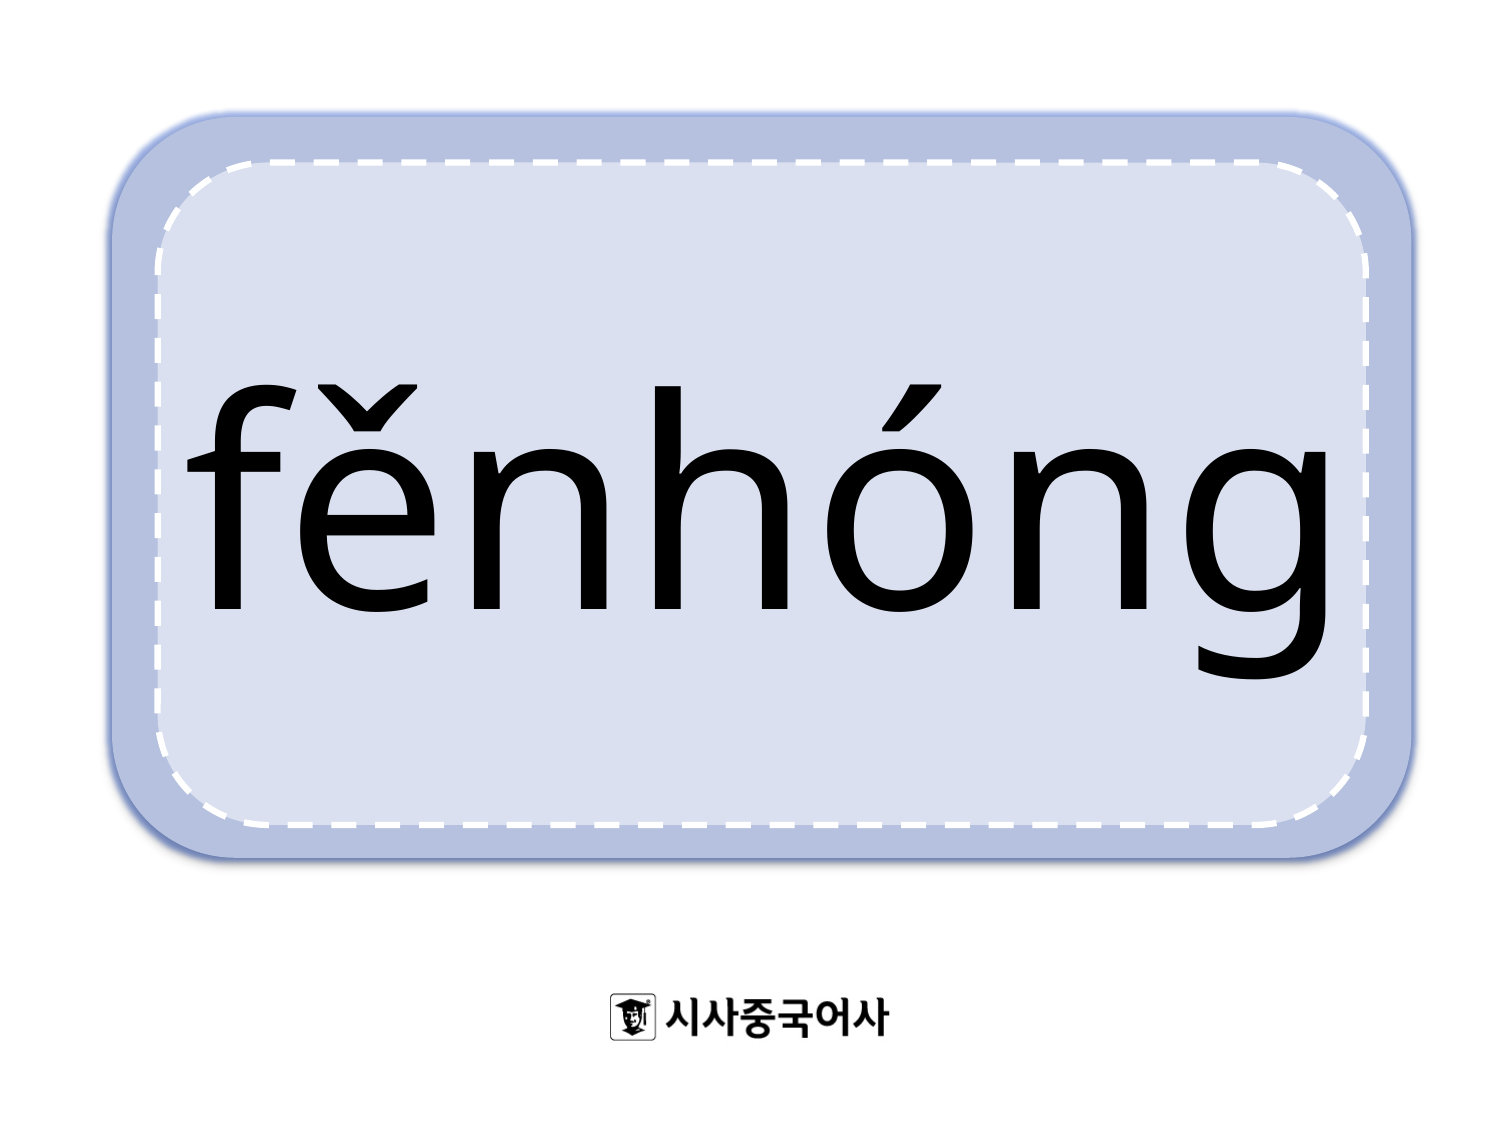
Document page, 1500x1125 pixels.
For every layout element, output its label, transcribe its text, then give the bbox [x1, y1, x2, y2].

picture [602, 987, 898, 1047]
text_box fěnhóng [162, 160, 1371, 824]
